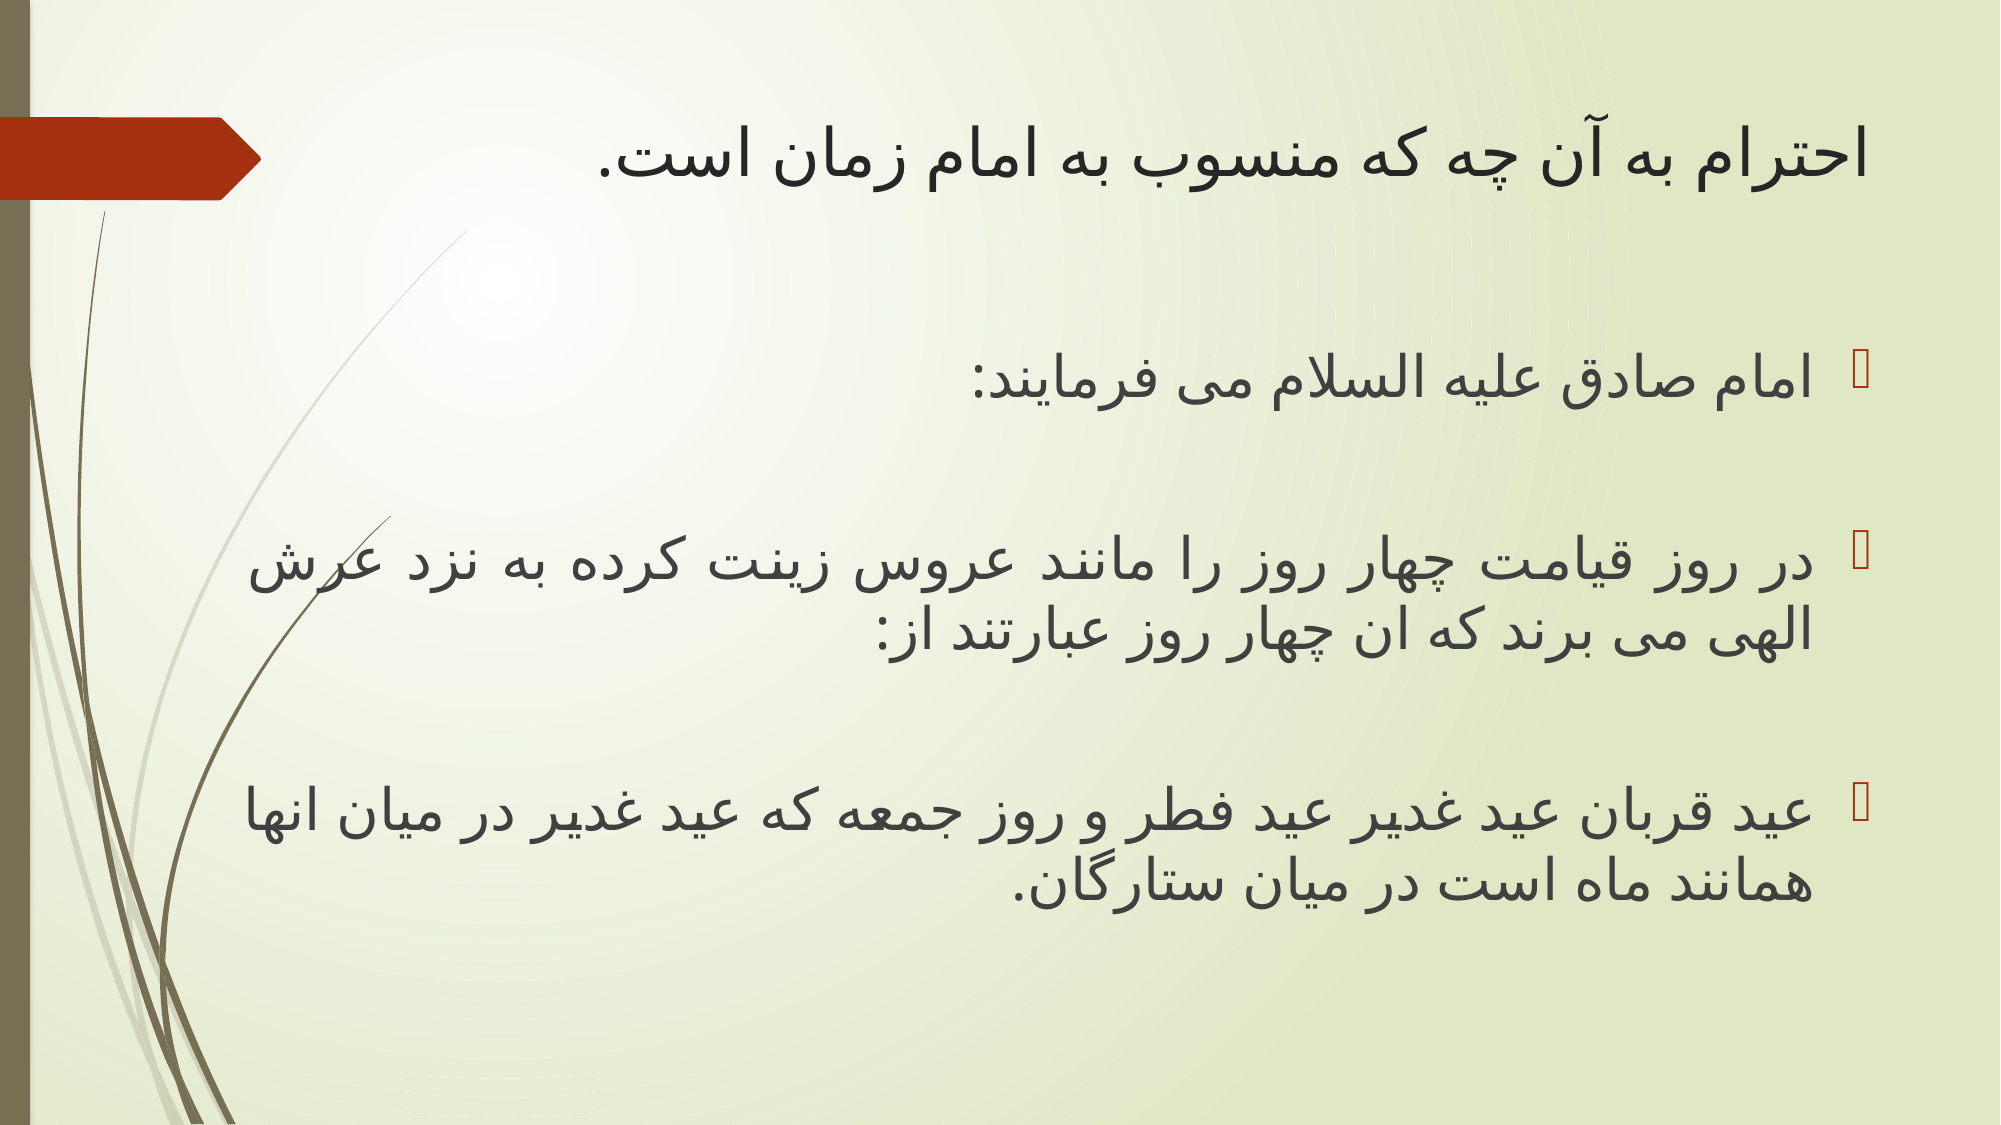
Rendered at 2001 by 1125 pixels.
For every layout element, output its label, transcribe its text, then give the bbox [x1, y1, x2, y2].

list امام صادق علیه السلام می فرمایند: در روز قیامت چهار روز را مانند عروس زینت کرده به نزد عرش الهی می برند که ان چهار روز عبارتند از: عید قربان عید غدیر عید فطر و روز جمعه که عید غدیر در میان انها همانند ماه است در میان ستارگان. [227, 332, 1888, 991]
title احترام به آن چه که منسوب به امام زمان است. [425, 102, 1888, 313]
